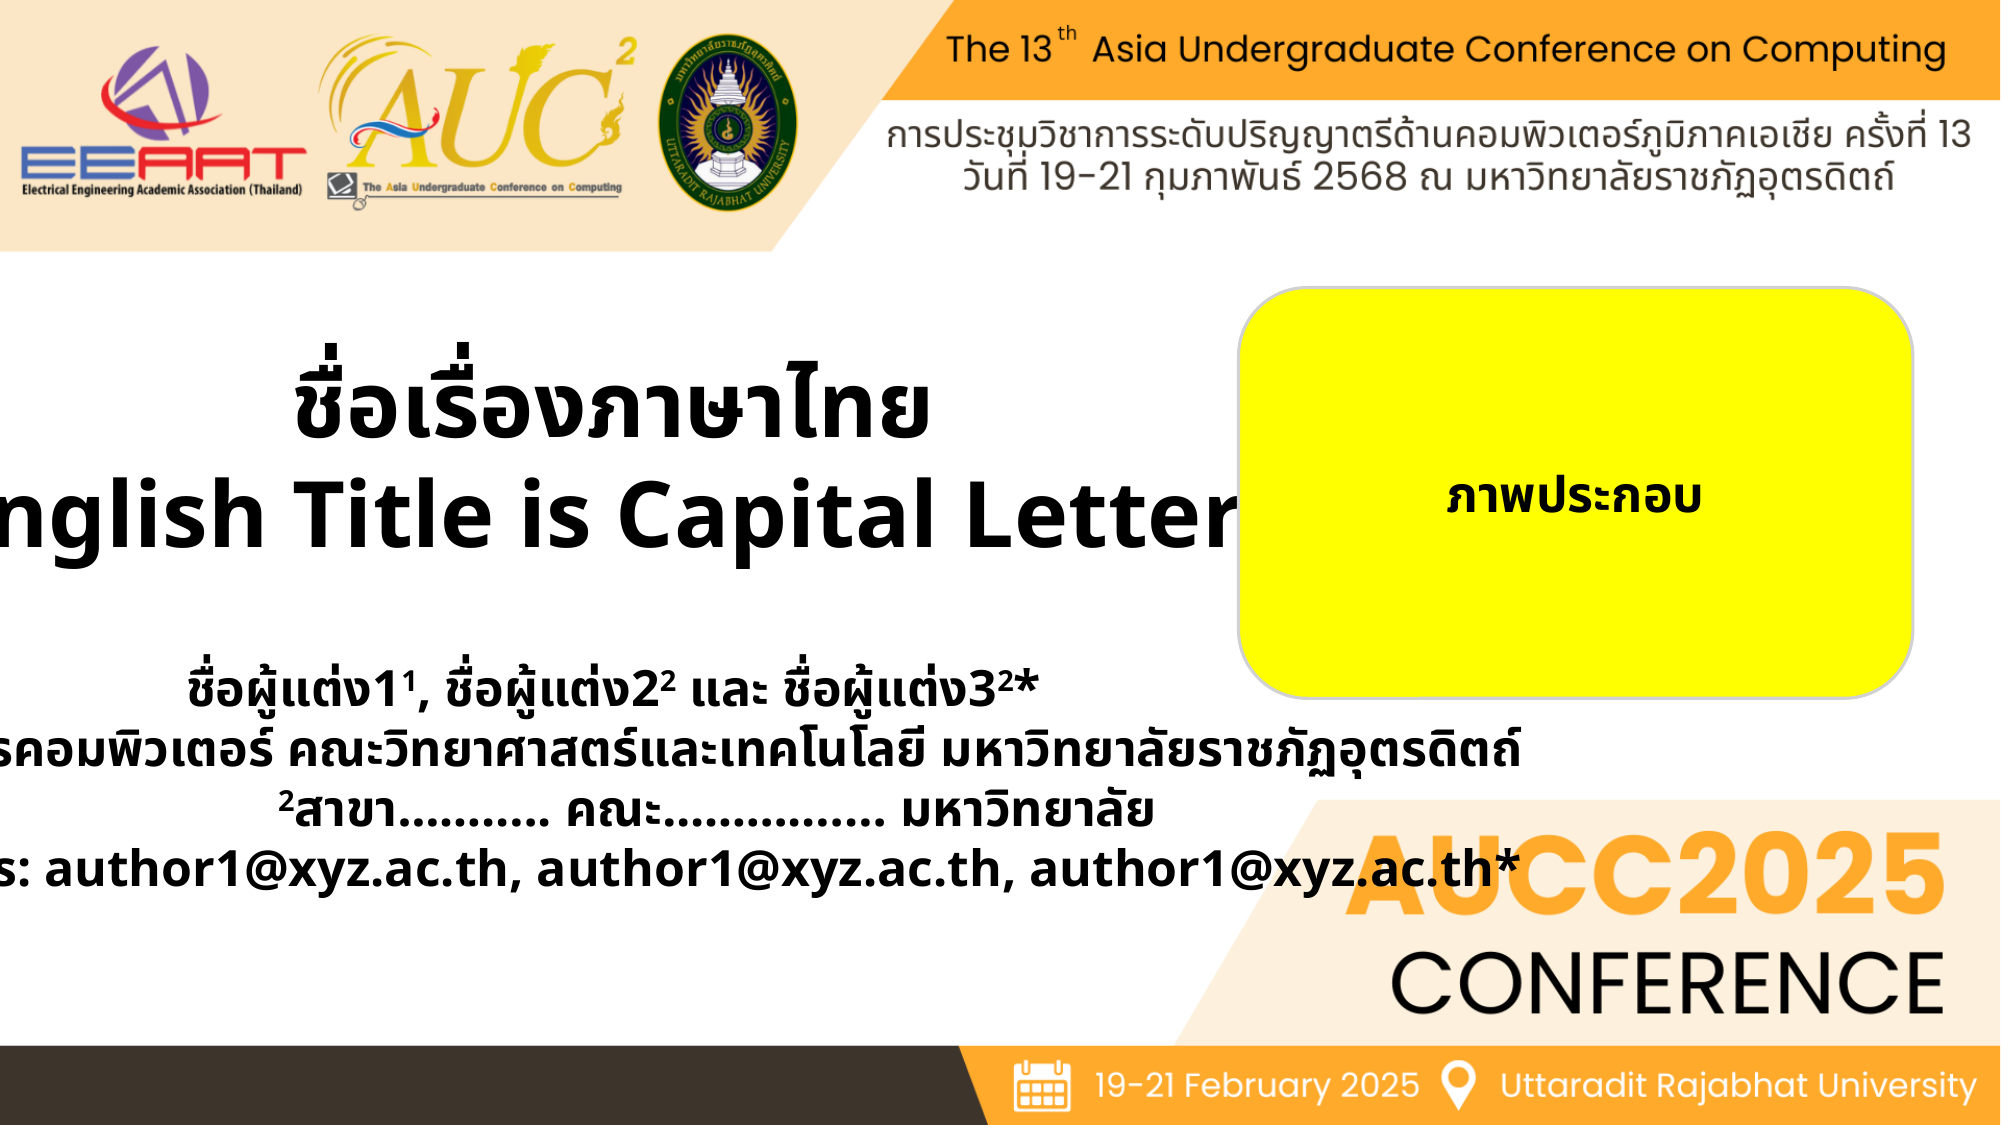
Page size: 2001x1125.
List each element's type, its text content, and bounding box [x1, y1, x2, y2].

picture [0, 0, 2001, 1125]
text_box ภาพประกอบ [1236, 285, 1915, 700]
text_box ชื่อเรื่องภาษาไทย English Title is Capital Letters ชื่อผู้แต่ง11, ชื่อผู้แต่ง22 และ ชื่อผู้แต่ง32* 1สาขาวิทยาการคอมพิวเตอร์ คณะวิทยาศาสตร์และเทคโนโลยี มหาวิทยาลัยราชภัฏอุตรดิตถ์ 2สาขา…….…. คณะ……….…… มหาวิทยาลัย Emails: author1@xyz.ac.th, author1@xyz.ac.th, author1@xyz.ac.th* [0, 338, 1539, 904]
